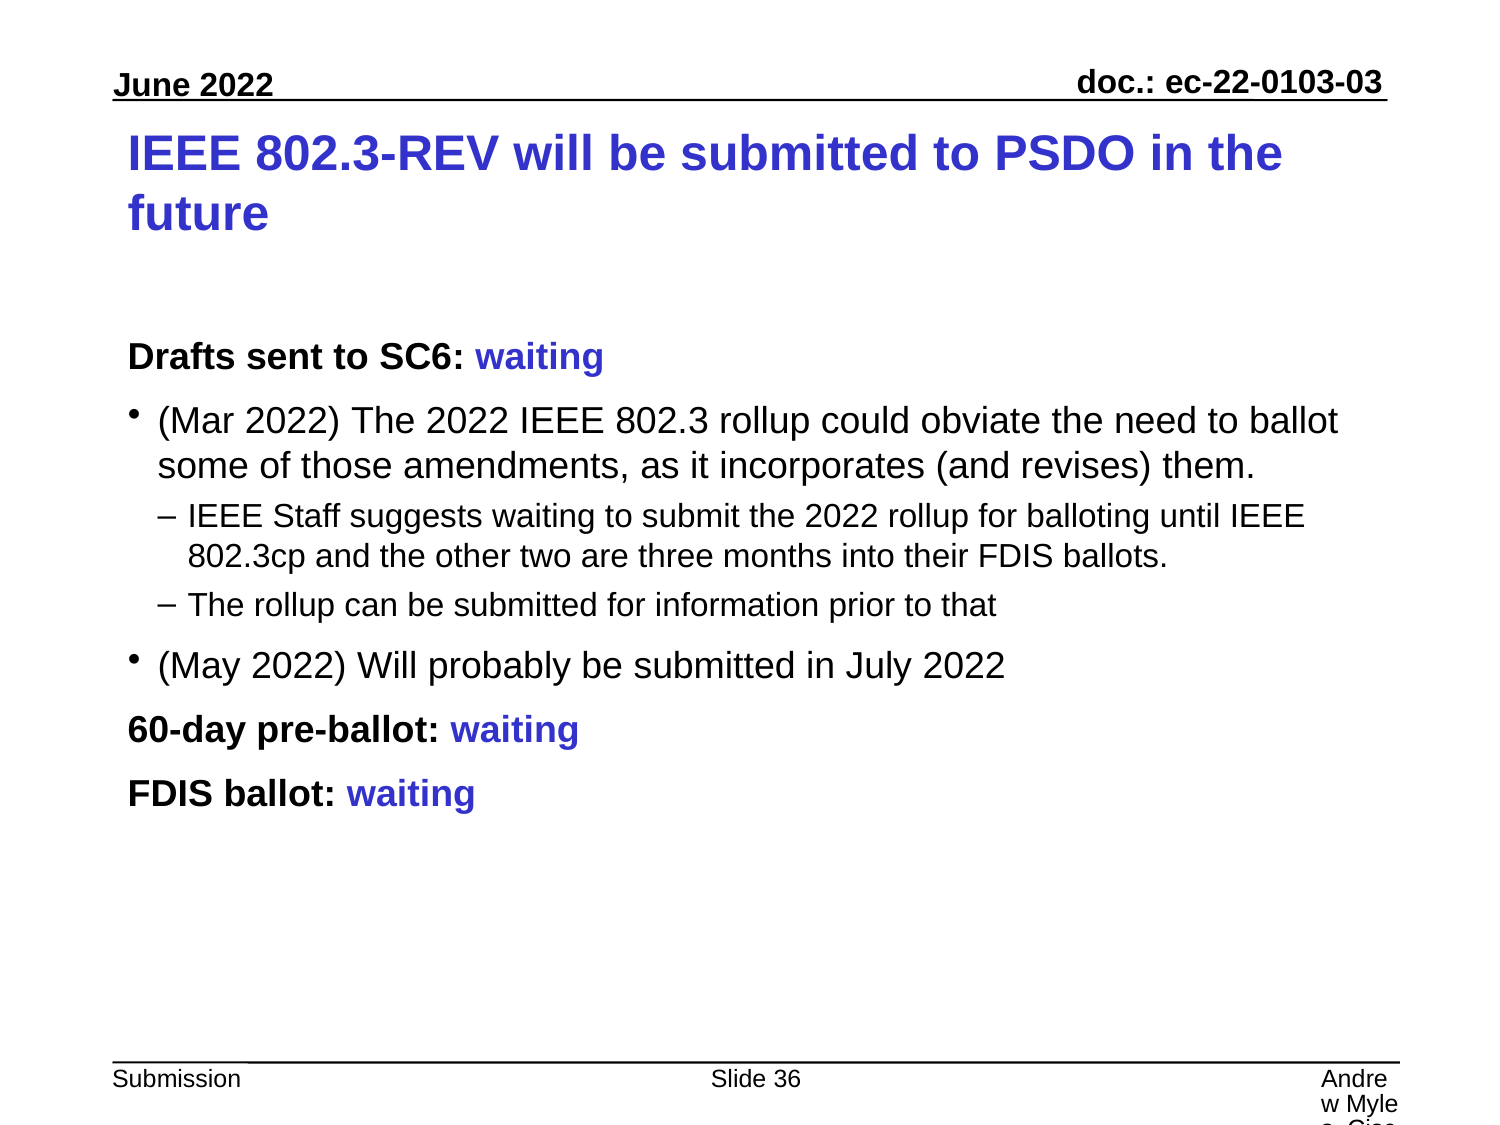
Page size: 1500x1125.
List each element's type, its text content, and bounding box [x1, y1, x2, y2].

footer Andrew Myles, Cisco [1320, 1061, 1402, 1093]
title IEEE 802.3-REV will be submitted to PSDO in the future [112, 112, 1388, 288]
slide_number Slide 36 [709, 1061, 803, 1093]
list Drafts sent to SC6: waiting (Mar 2022) The 2022 IEEE 802.3 rollup could obviate the need to ballot some of those amendments, as it incorporates (and revises) them. IEEE Staff suggests waiting to submit the 2022 rollup for balloting until IEEE 802.3cp and the other two are three months into their FDIS ballots. The rollup can be submitted for information prior to that (May 2022) Will probably be submitted in July 2022 60-day pre-ballot: waiting FDIS ballot: waiting [112, 324, 1388, 1000]
